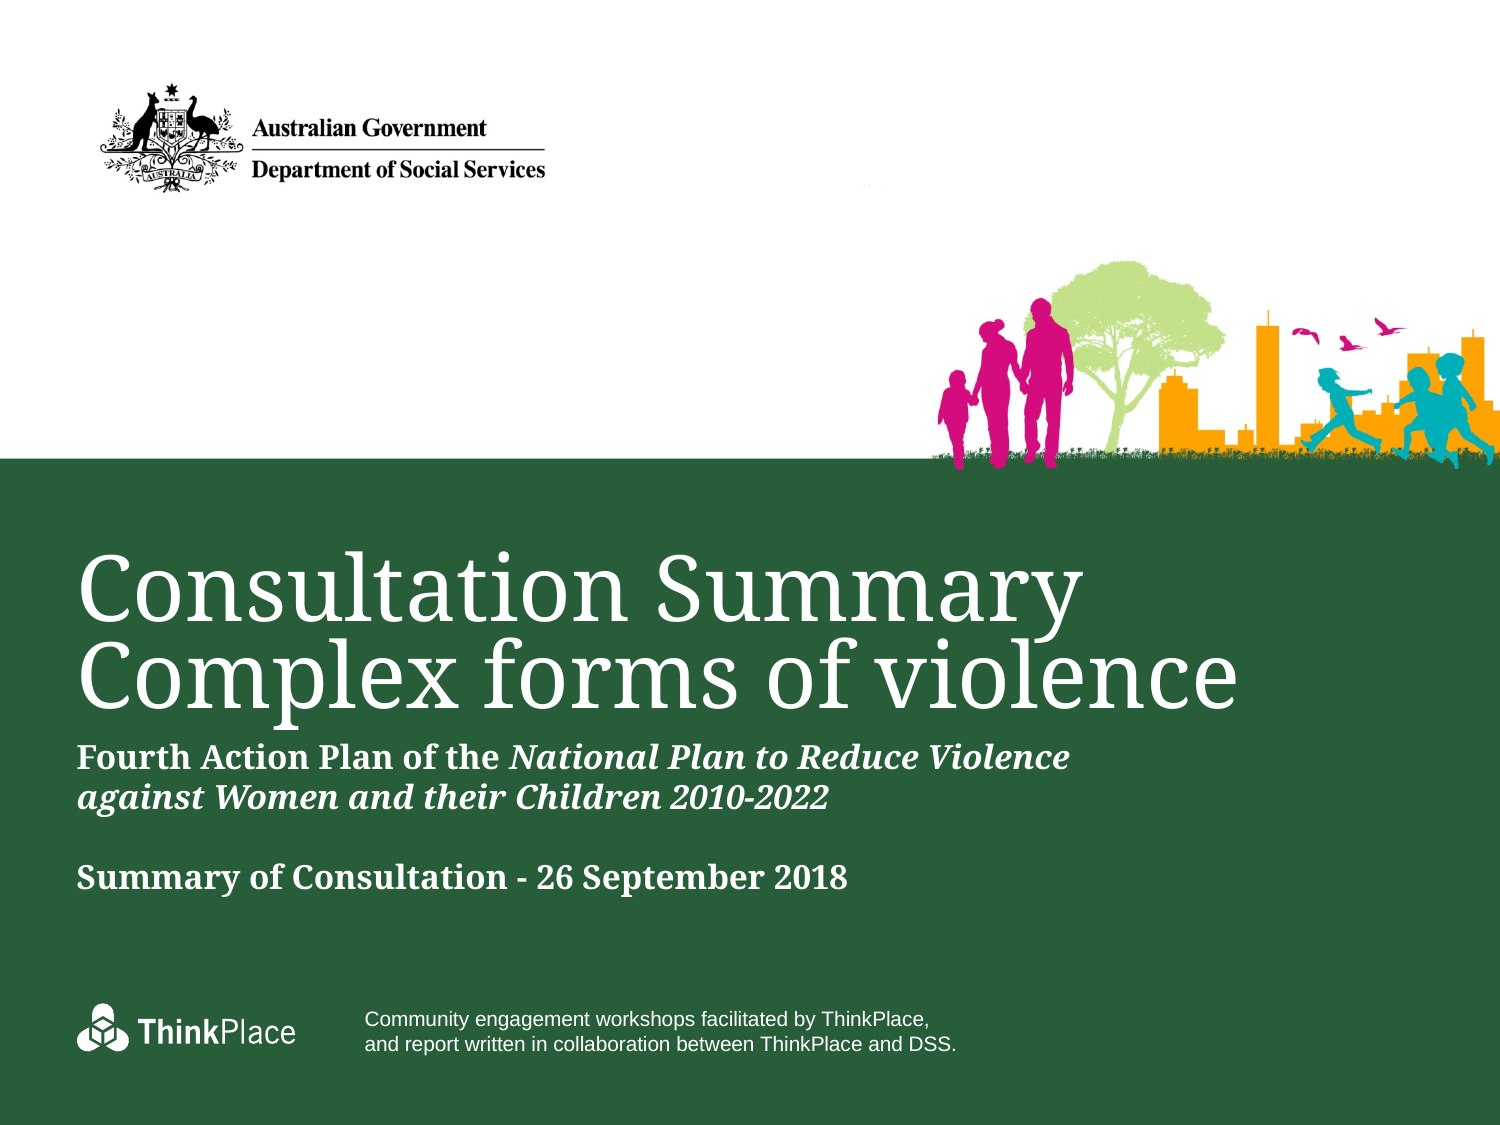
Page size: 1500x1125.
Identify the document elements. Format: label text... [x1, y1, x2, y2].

text_box Community engagement workshops facilitated by ThinkPlace, and report written in collaboration between ThinkPlace and DSS. [349, 998, 979, 1064]
text_box Fourth Action Plan of the National Plan to Reduce Violence against Women and their Children 2010-2022 Summary of Consultation - 26 September 2018 [76, 736, 1081, 897]
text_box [76, 1002, 296, 1052]
picture [0, 0, 1500, 1125]
text_box Consultation Summary Complex forms of violence [76, 550, 1284, 727]
